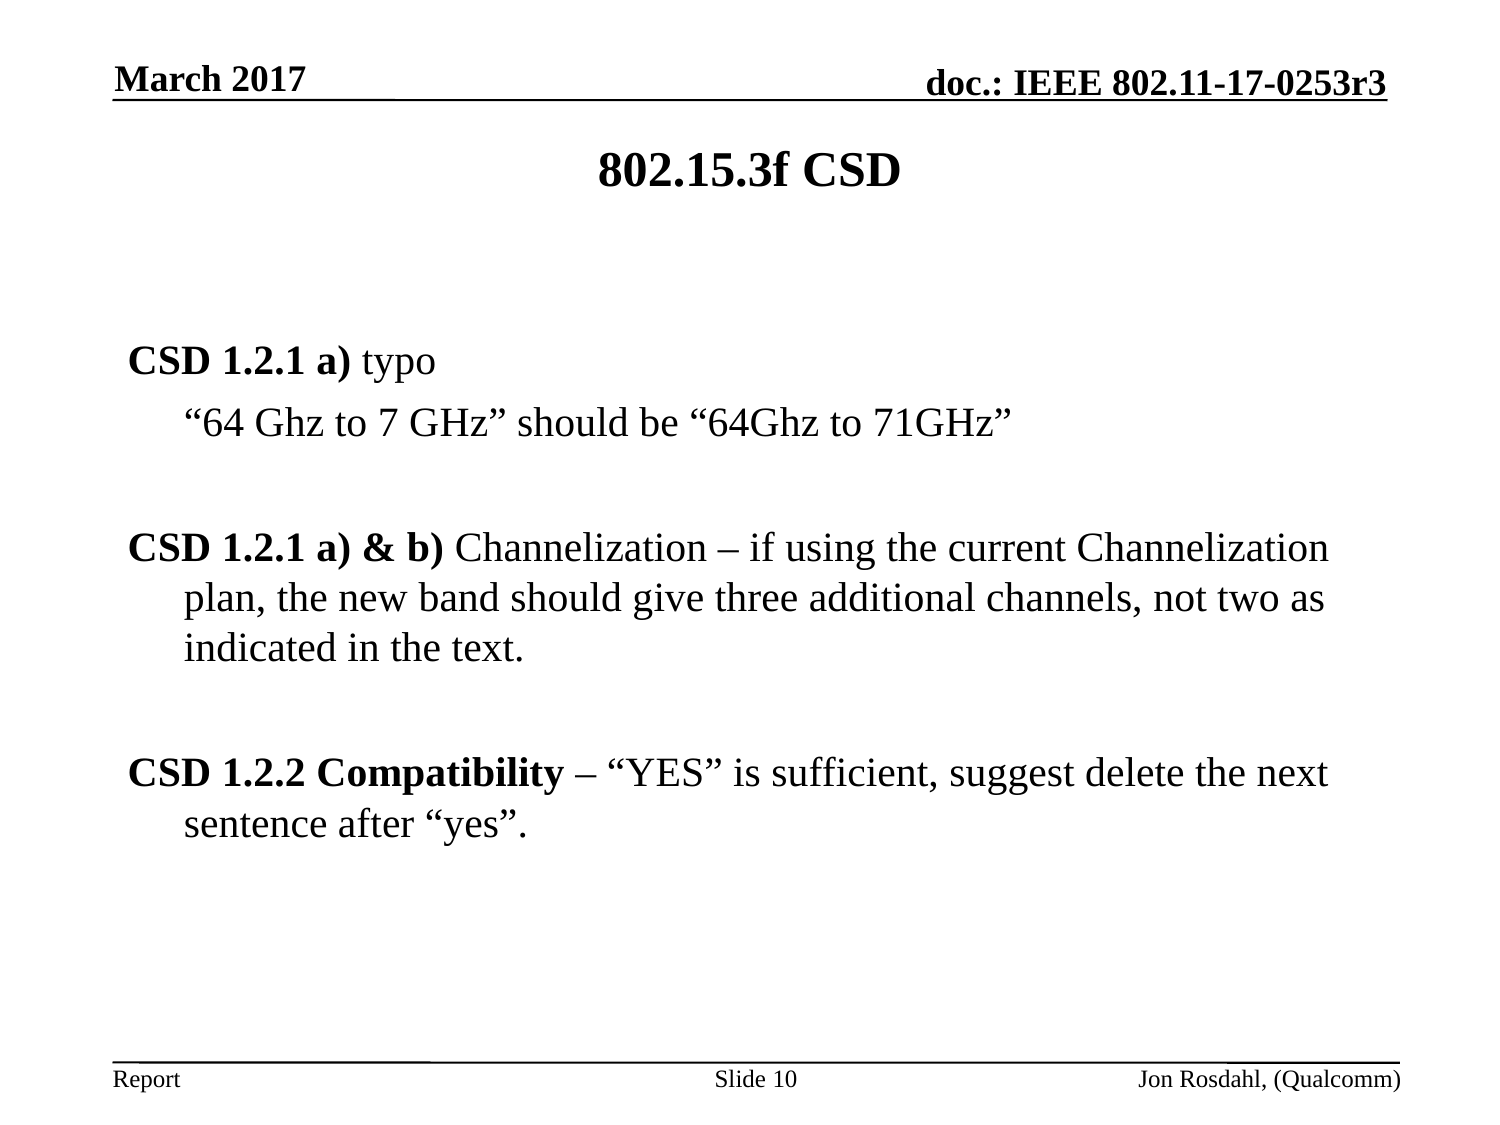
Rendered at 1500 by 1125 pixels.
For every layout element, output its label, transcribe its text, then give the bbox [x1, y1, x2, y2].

title 802.15.3f CSD [112, 112, 1388, 221]
list CSD 1.2.1 a) typo “64 Ghz to 7 GHz” should be “64Ghz to 71GHz” CSD 1.2.1 a) & b) Channelization – if using the current Channelization plan, the new band should give three additional channels, not two as indicated in the text. CSD 1.2.2 Compatibility – “YES” is sufficient, suggest delete the next sentence after “yes”. [112, 324, 1388, 1000]
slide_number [114, 54, 423, 100]
slide_number Slide 10 [712, 1061, 800, 1123]
footer Jon Rosdahl, (Qualcomm) [878, 1061, 1402, 1093]
